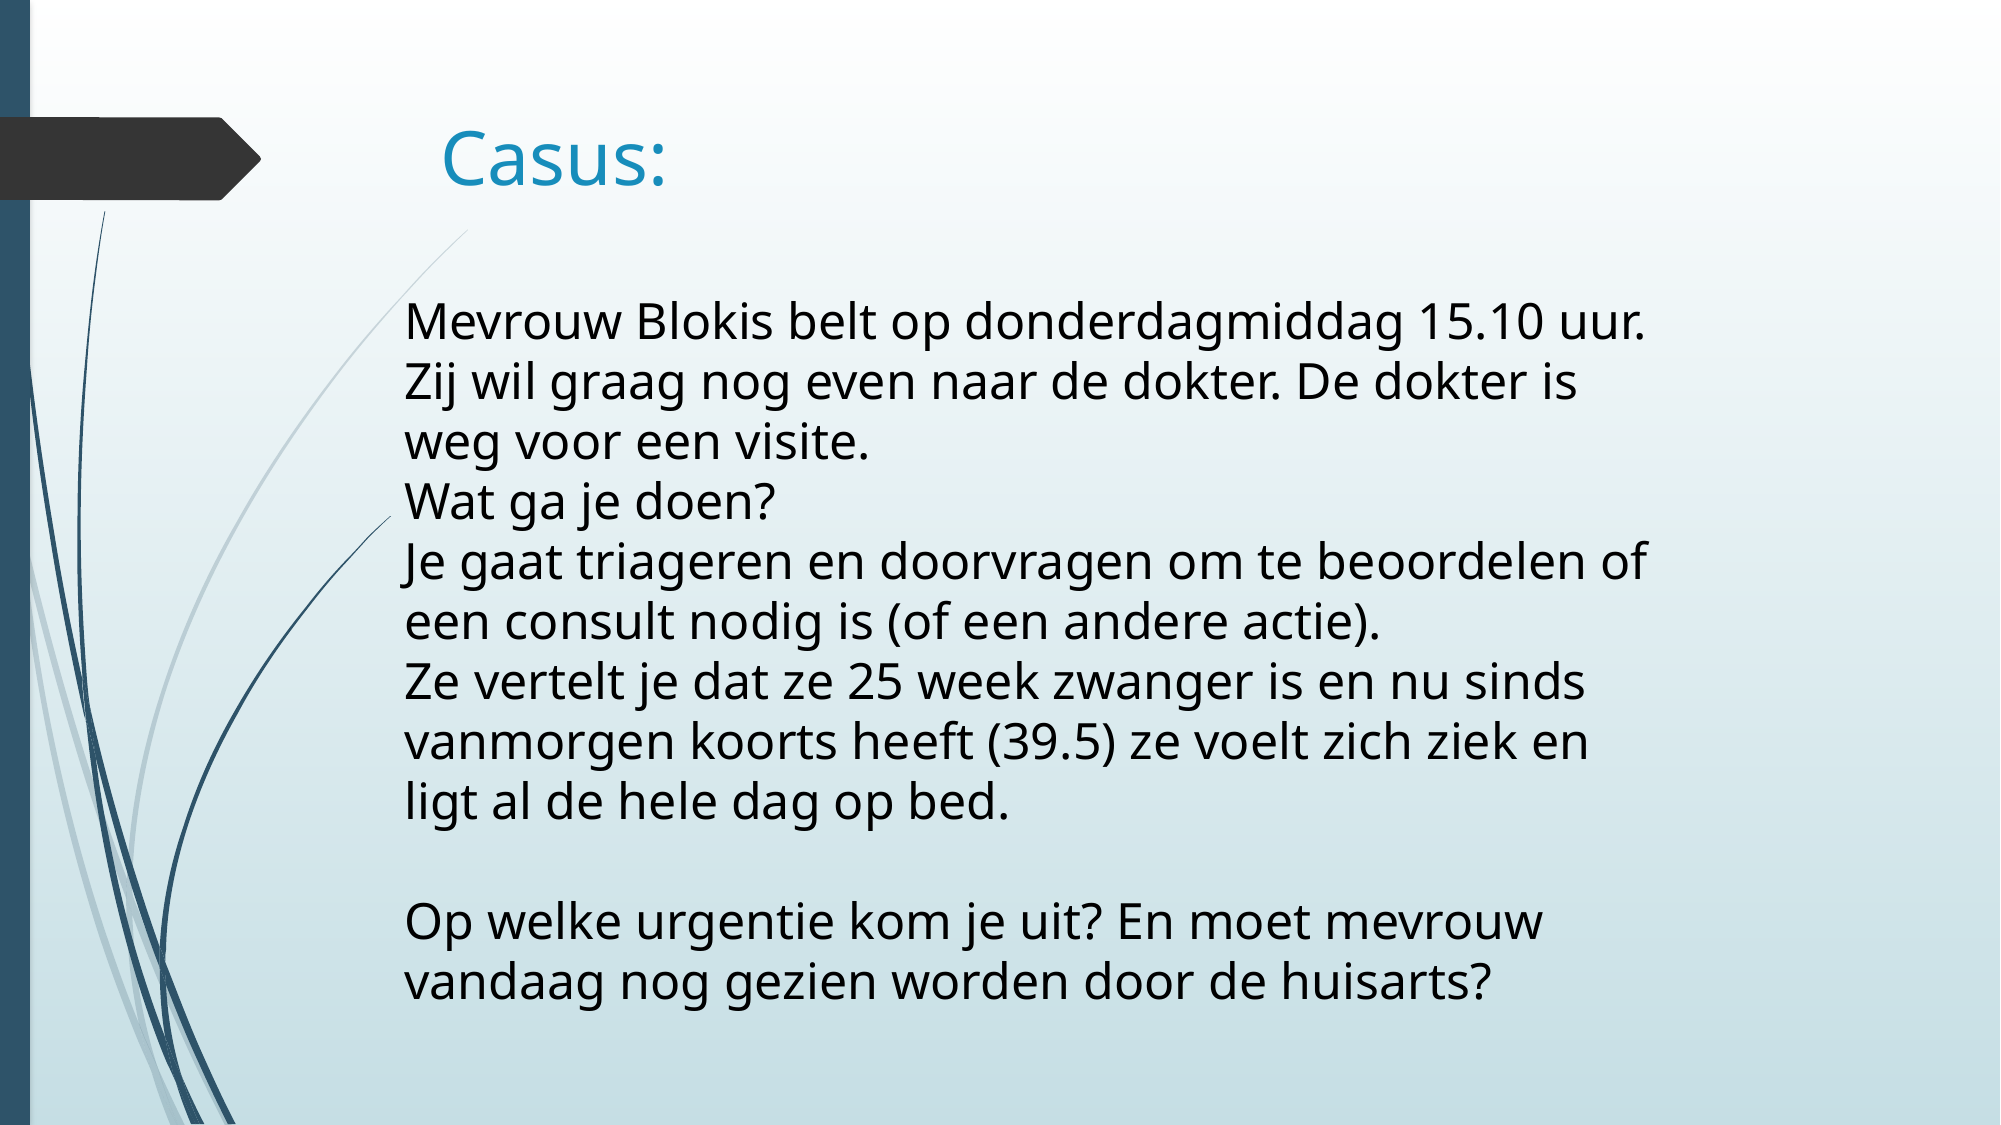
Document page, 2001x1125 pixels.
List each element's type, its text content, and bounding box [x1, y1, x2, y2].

text_box Mevrouw Blokis belt op donderdagmiddag 15.10 uur. Zij wil graag nog even naar de dokter. De dokter is weg voor een visite. Wat ga je doen? Je gaat triageren en doorvragen om te beoordelen of een consult nodig is (of een andere actie). Ze vertelt je dat ze 25 week zwanger is en nu sinds vanmorgen koorts heeft (39.5) ze voelt zich ziek en ligt al de hele dag op bed. Op welke urgentie kom je uit? En moet mevrouw vandaag nog gezien worden door de huisarts? [389, 282, 1684, 1017]
title Casus: [425, 102, 1888, 313]
